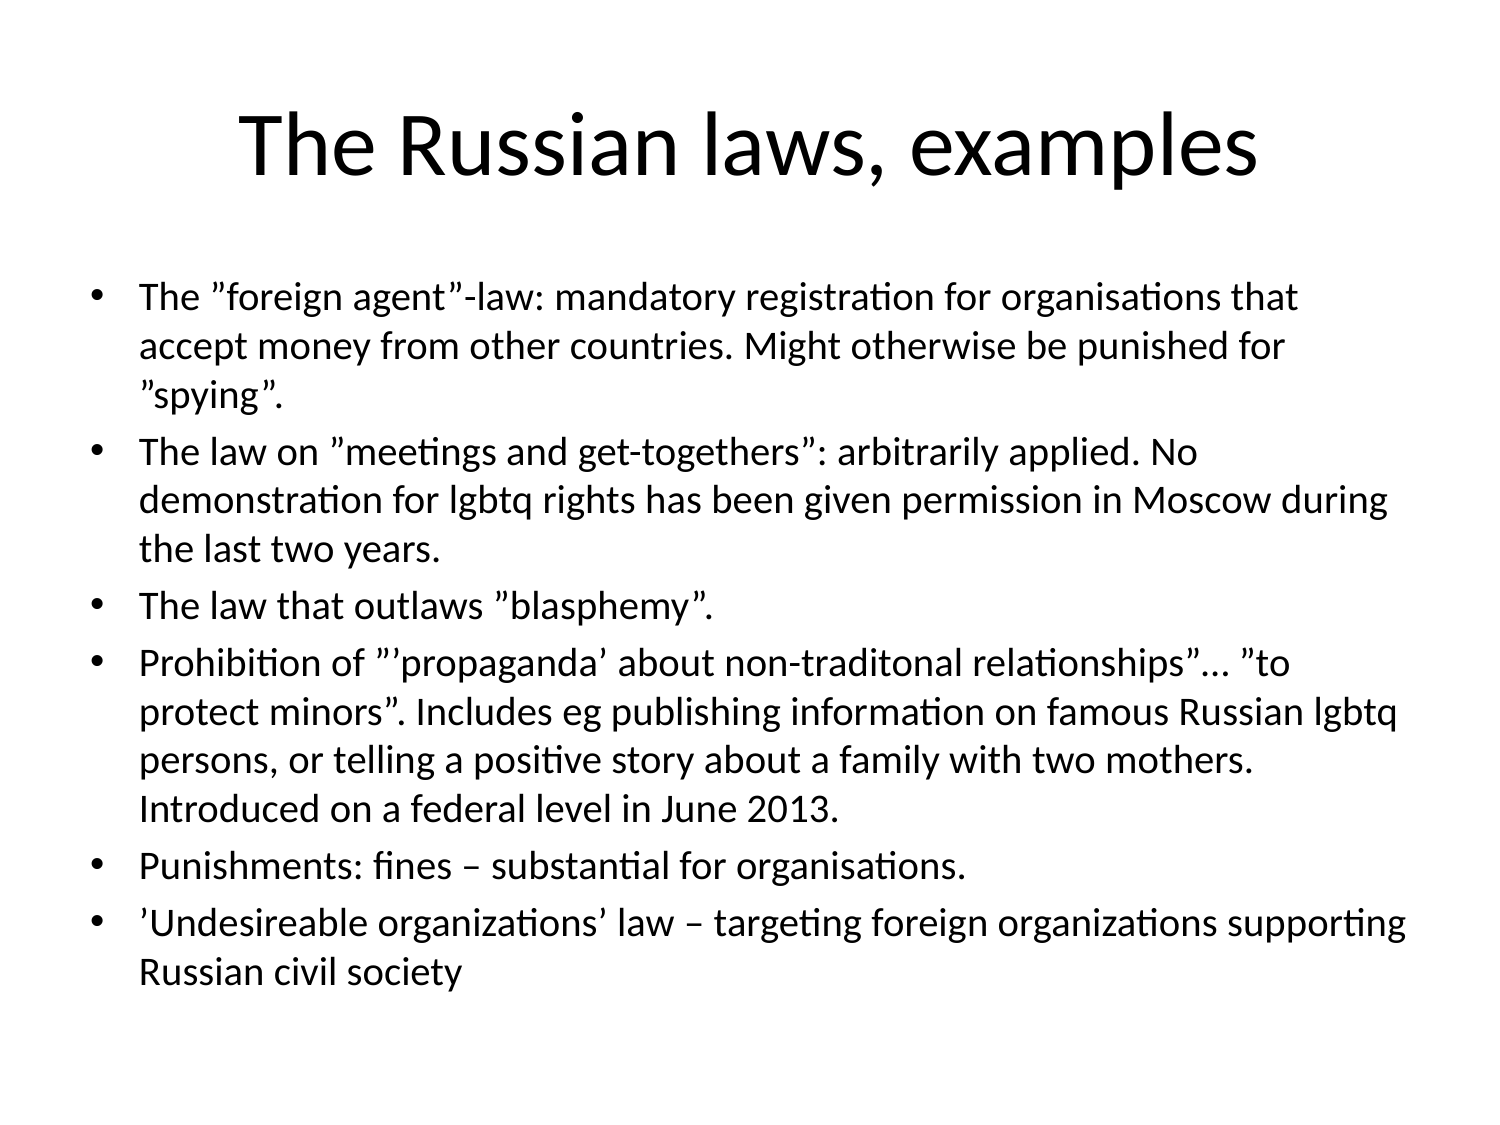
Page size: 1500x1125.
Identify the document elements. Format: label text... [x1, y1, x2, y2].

list The ”foreign agent”-law: mandatory registration for organisations that accept money from other countries. Might otherwise be punished for ”spying”. The law on ”meetings and get-togethers”: arbitrarily applied. No demonstration for lgbtq rights has been given permission in Moscow during the last two years. The law that outlaws ”blasphemy”. Prohibition of ”’propaganda’ about non-traditonal relationships”… ”to protect minors”. Includes eg publishing information on famous Russian lgbtq persons, or telling a positive story about a family with two mothers. Introduced on a federal level in June 2013. Punishments: fines – substantial for organisations. ’Undesireable organizations’ law – targeting foreign organizations supporting Russian civil society [75, 262, 1425, 1005]
title The Russian laws, examples [75, 45, 1425, 233]
